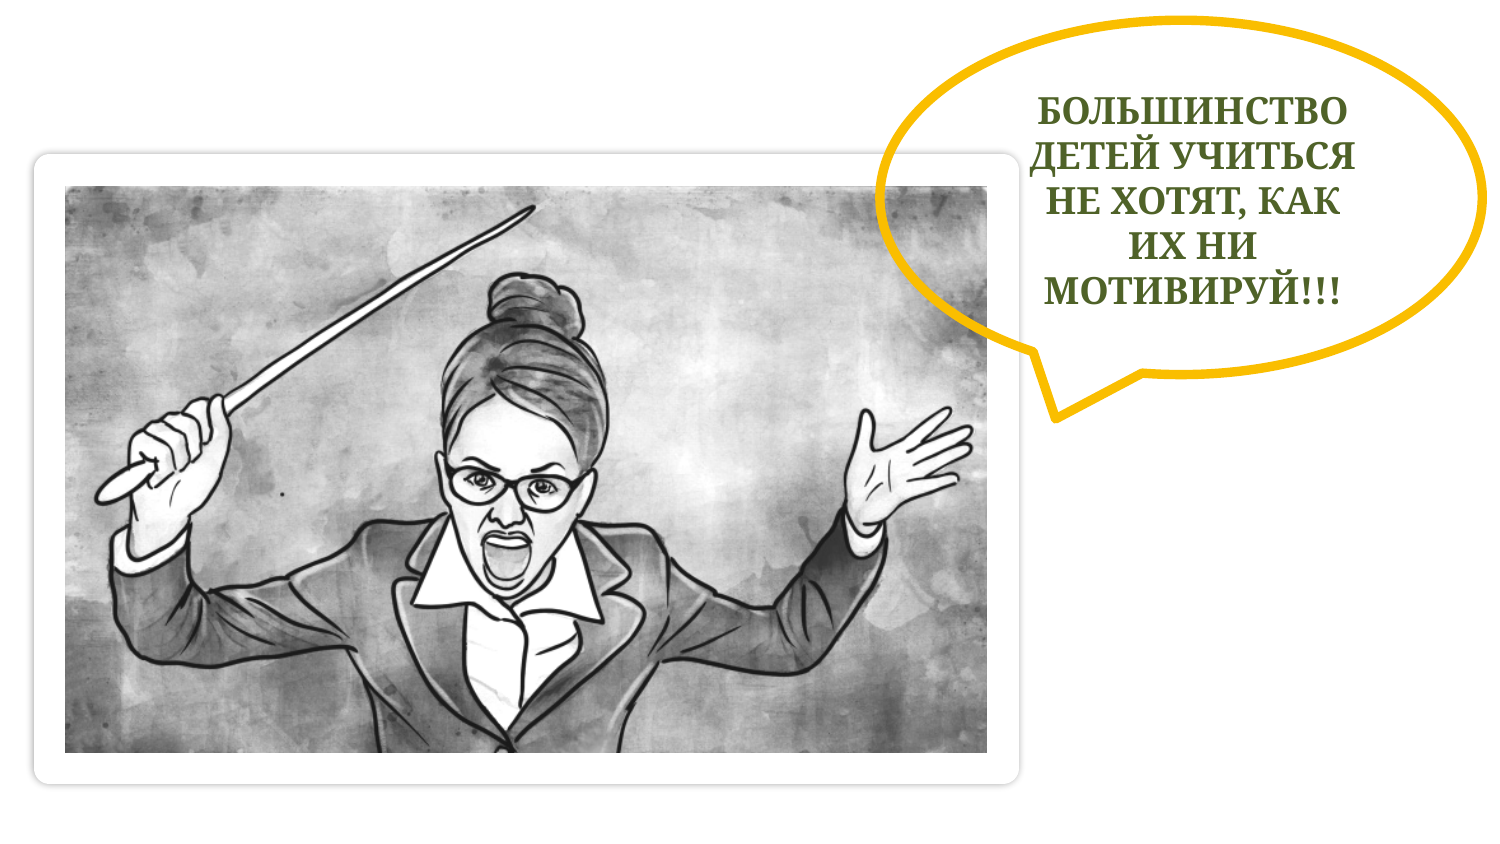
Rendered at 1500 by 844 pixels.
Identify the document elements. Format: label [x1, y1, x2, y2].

text_box [879, 19, 1483, 375]
picture [64, 185, 988, 753]
